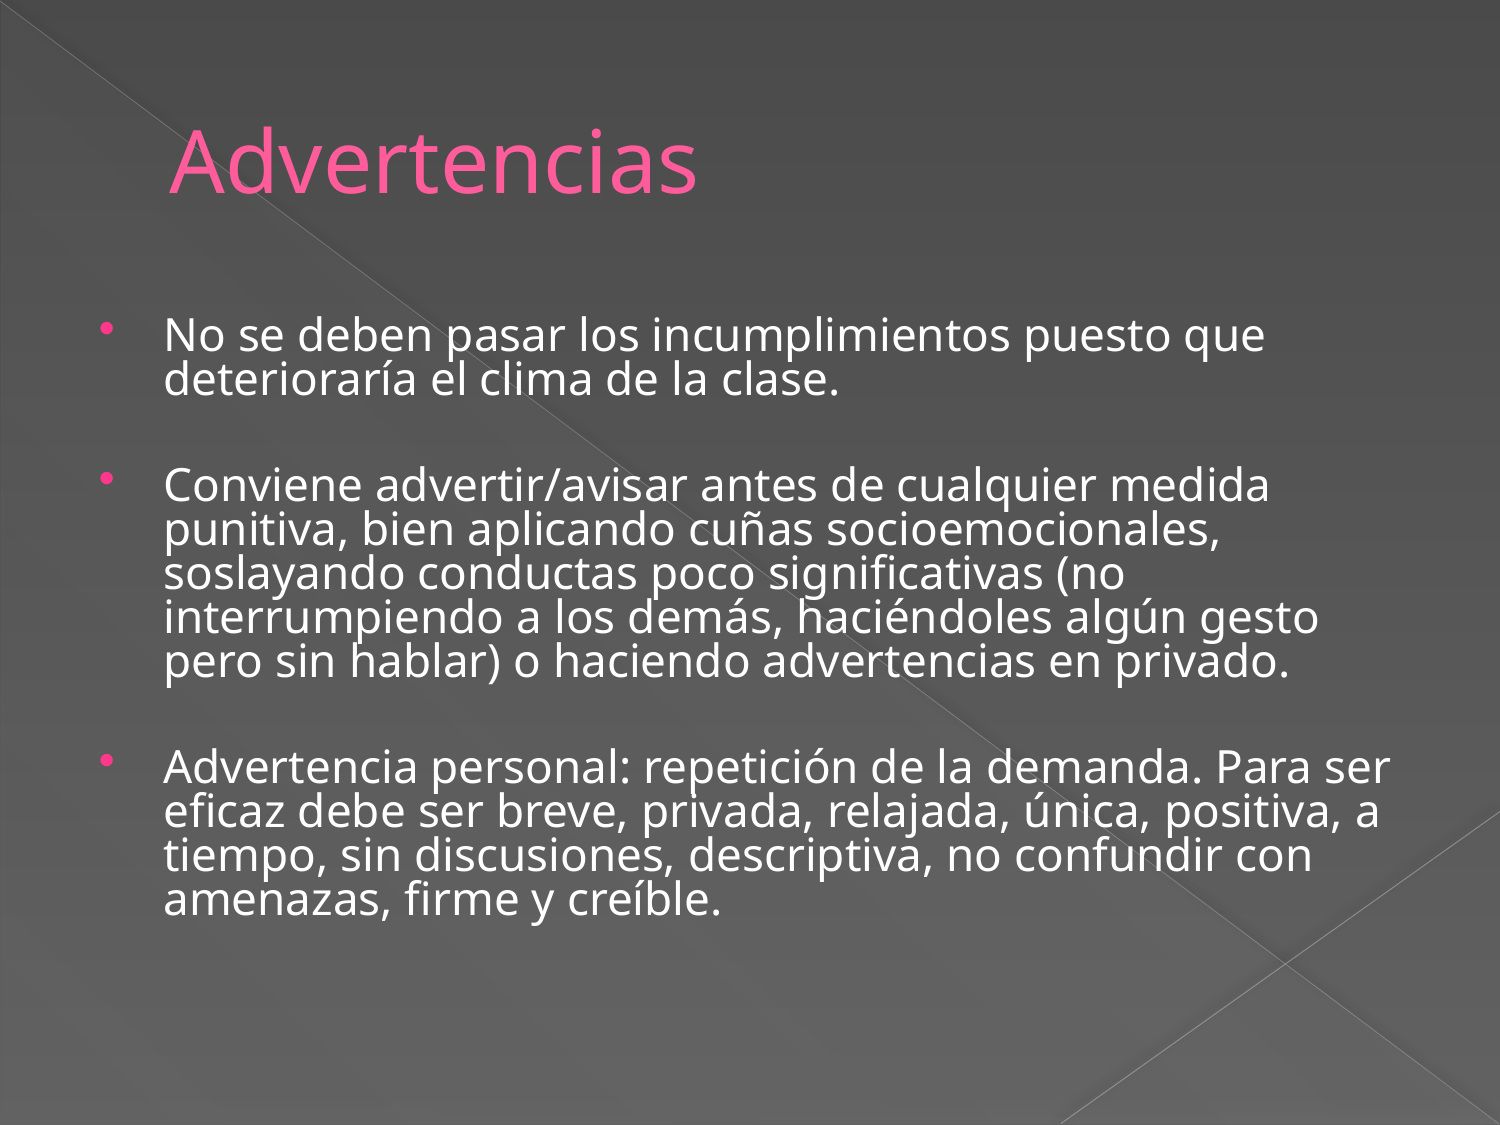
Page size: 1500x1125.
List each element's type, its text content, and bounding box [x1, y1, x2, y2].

list No se deben pasar los incumplimientos puesto que deterioraría el clima de la clase. Conviene advertir/avisar antes de cualquier medida punitiva, bien aplicando cuñas socioemocionales, soslayando conductas poco significativas (no interrumpiendo a los demás, haciéndoles algún gesto pero sin hablar) o haciendo advertencias en privado. Advertencia personal: repetición de la demanda. Para ser eficaz debe ser breve, privada, relajada, única, positiva, a tiempo, sin discusiones, descriptiva, no confundir con amenazas, firme y creíble. [74, 308, 1426, 1060]
title Advertencias [75, 43, 1425, 274]
